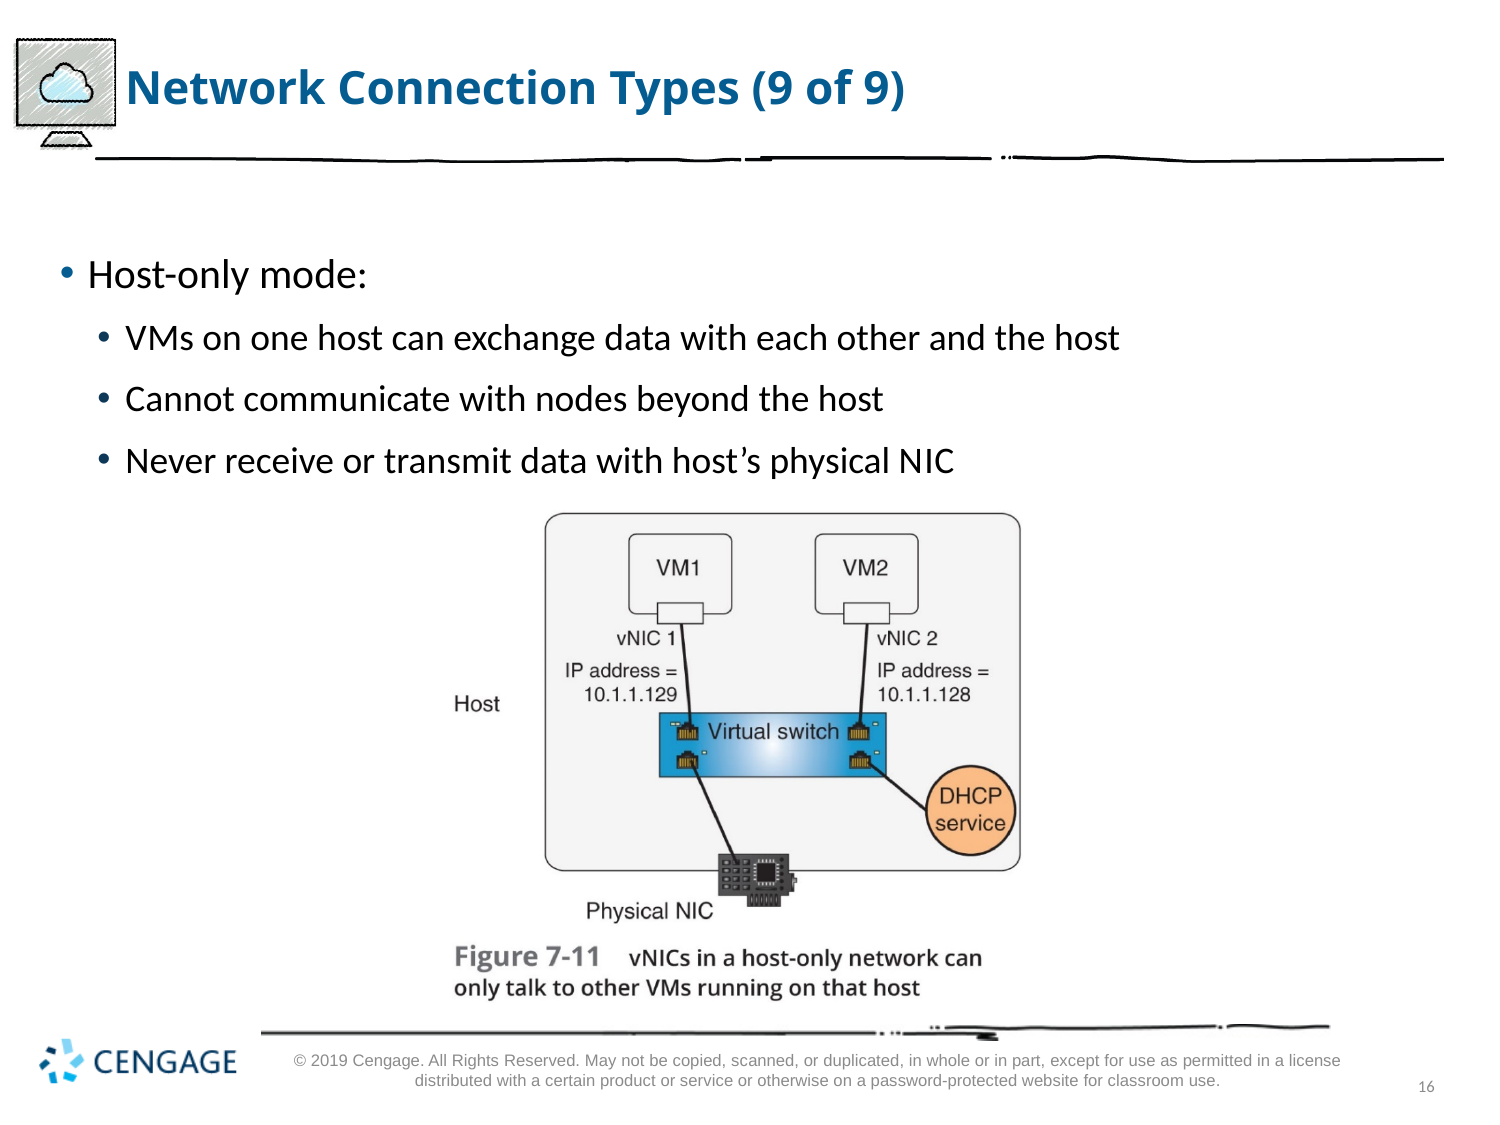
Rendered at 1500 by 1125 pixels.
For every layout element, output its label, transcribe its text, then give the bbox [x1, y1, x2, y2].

picture [95, 155, 1444, 163]
picture [19, 1025, 249, 1096]
picture [261, 1024, 1331, 1041]
picture [451, 510, 1024, 1004]
picture [13, 36, 117, 151]
title Network Connection Types (9 of 9) [125, 66, 1442, 116]
list Host-only mode: V Ms on one host can exchange data with each other and the host Cannot communicate with nodes beyond the host Never receive or transmit data with host’s physical N I C [59, 252, 1441, 484]
footer © 2019 Cengage. All Rights Reserved. May not be copied, scanned, or duplicated, in whole or in part, except for use as permitted in a license distributed with a certain product or service or otherwise on a password-protected website for classroom use. [262, 1050, 1375, 1091]
